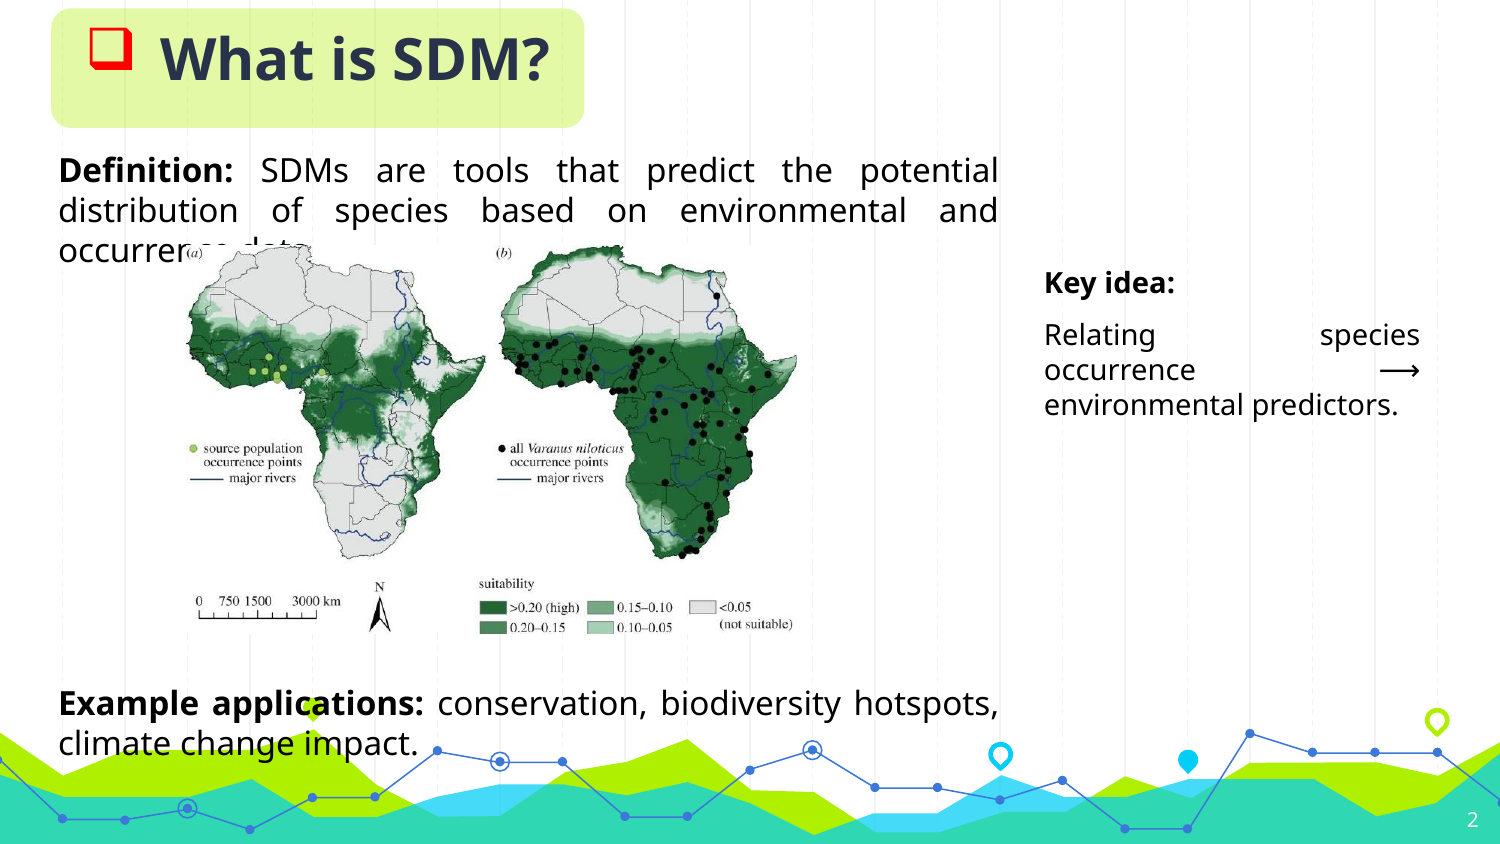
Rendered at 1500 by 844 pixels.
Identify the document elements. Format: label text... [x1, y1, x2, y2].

picture [185, 244, 797, 634]
text_box Key idea: Relating species occurrence ⟶ environmental predictors. [1029, 257, 1436, 429]
text_box What is SDM? [48, 6, 587, 131]
slide_number 2 [1403, 791, 1494, 844]
text_box Definition: SDMs are tools that predict the potential distribution of species based on environmental and occurrence data. Example applications: conservation, biodiversity hotspots, climate change impact. [43, 142, 1015, 770]
